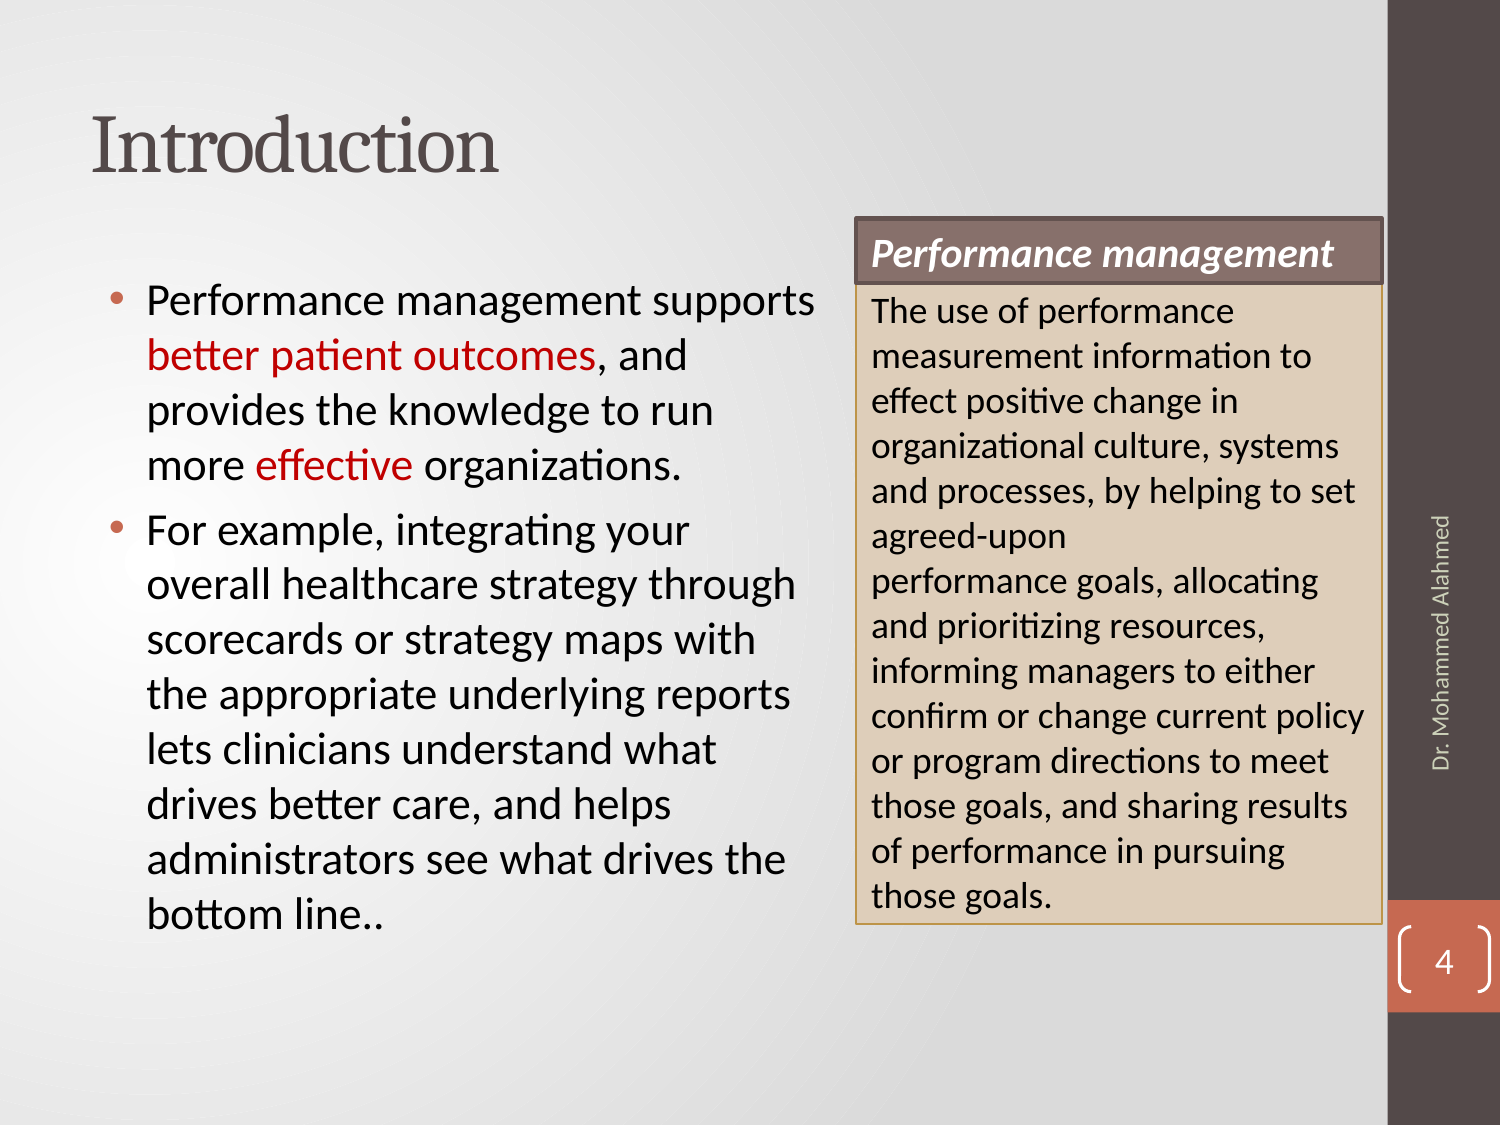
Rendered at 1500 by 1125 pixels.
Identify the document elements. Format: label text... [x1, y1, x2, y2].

text_box Performance management [854, 216, 1384, 285]
title Introduction [75, 45, 1325, 233]
slide_number 4 [1397, 925, 1492, 994]
list Performance management supports better patient outcomes, and provides the knowledge to run more effective organizations. For example, integrating your overall healthcare strategy through scorecards or strategy maps with the appropriate underlying reports lets clinicians understand what drives better care, and helps administrators see what drives the bottom line.. [75, 262, 833, 1050]
text_box The use of performance measurement information to effect positive change in organizational culture, systems and processes, by helping to set agreed-upon performance goals, allocating and prioritizing resources, informing managers to either confirm or change current policy or program directions to meet those goals, and sharing results of performance in pursuing those goals. [855, 285, 1383, 925]
footer Dr. Mohammed Alahmed [1408, 500, 1469, 889]
